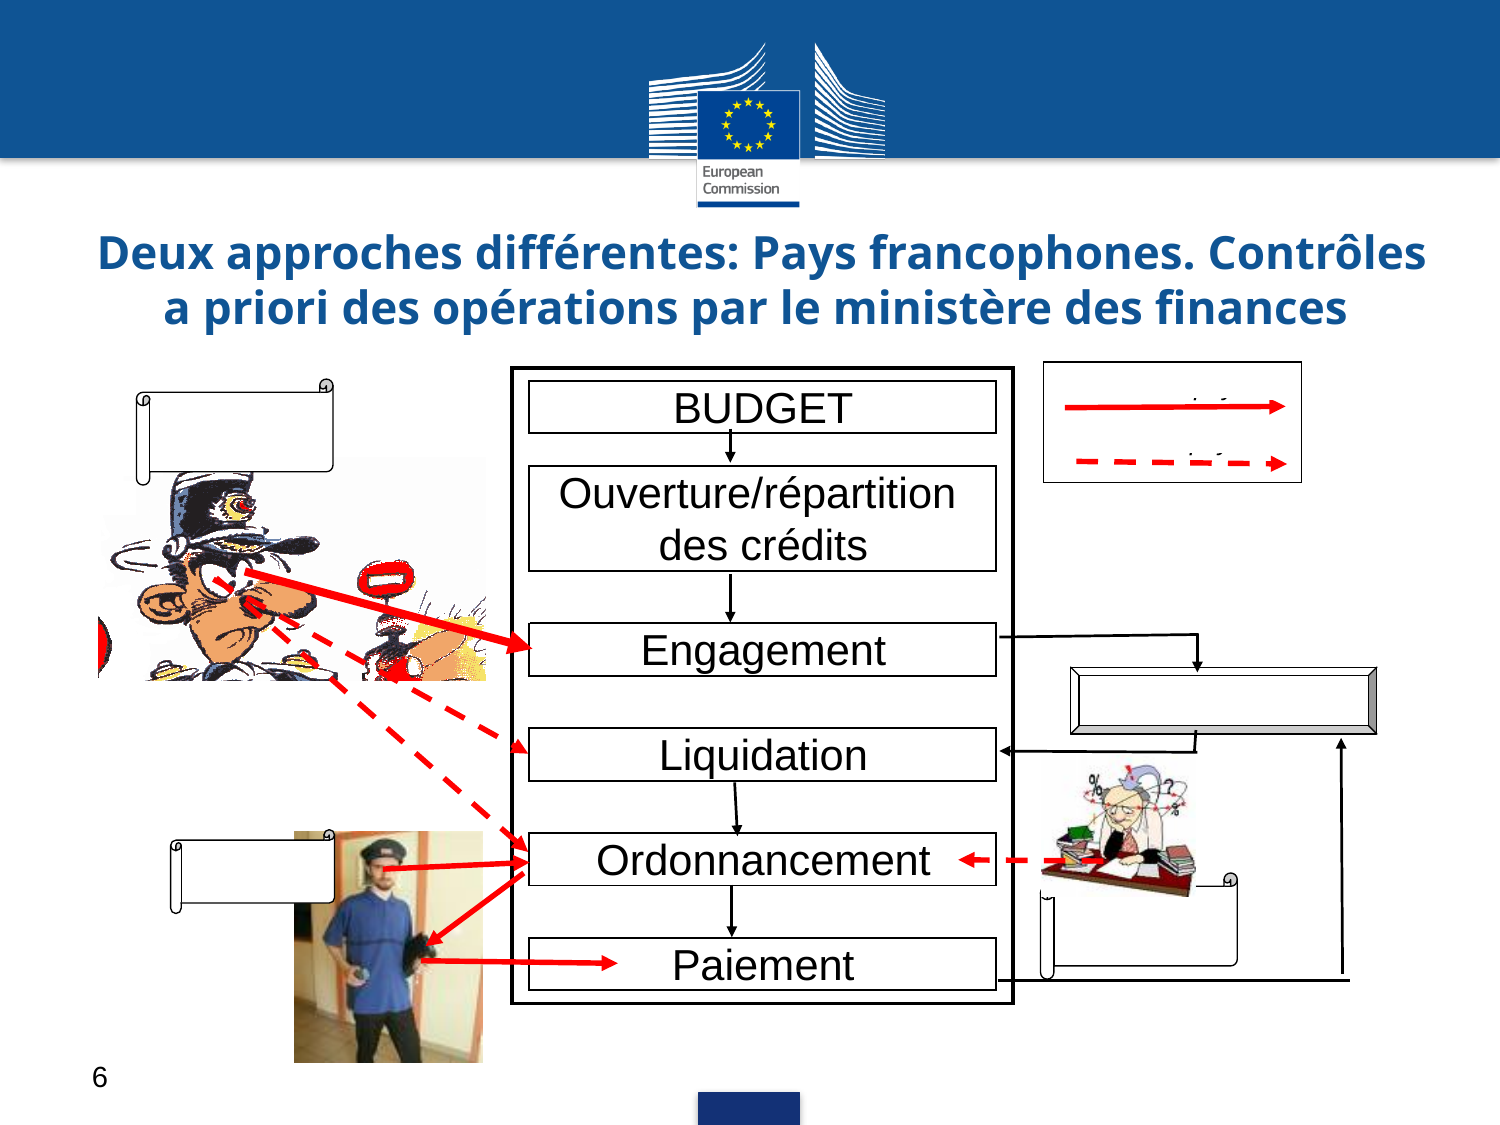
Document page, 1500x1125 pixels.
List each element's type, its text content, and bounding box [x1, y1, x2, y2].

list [93, 351, 1430, 1073]
title Deux approches différentes: Pays francophones. Contrôles a priori des opérations par le ministère des finances [17, 184, 1448, 373]
picture [649, 42, 885, 184]
slide_number 6 [76, 1022, 553, 1102]
